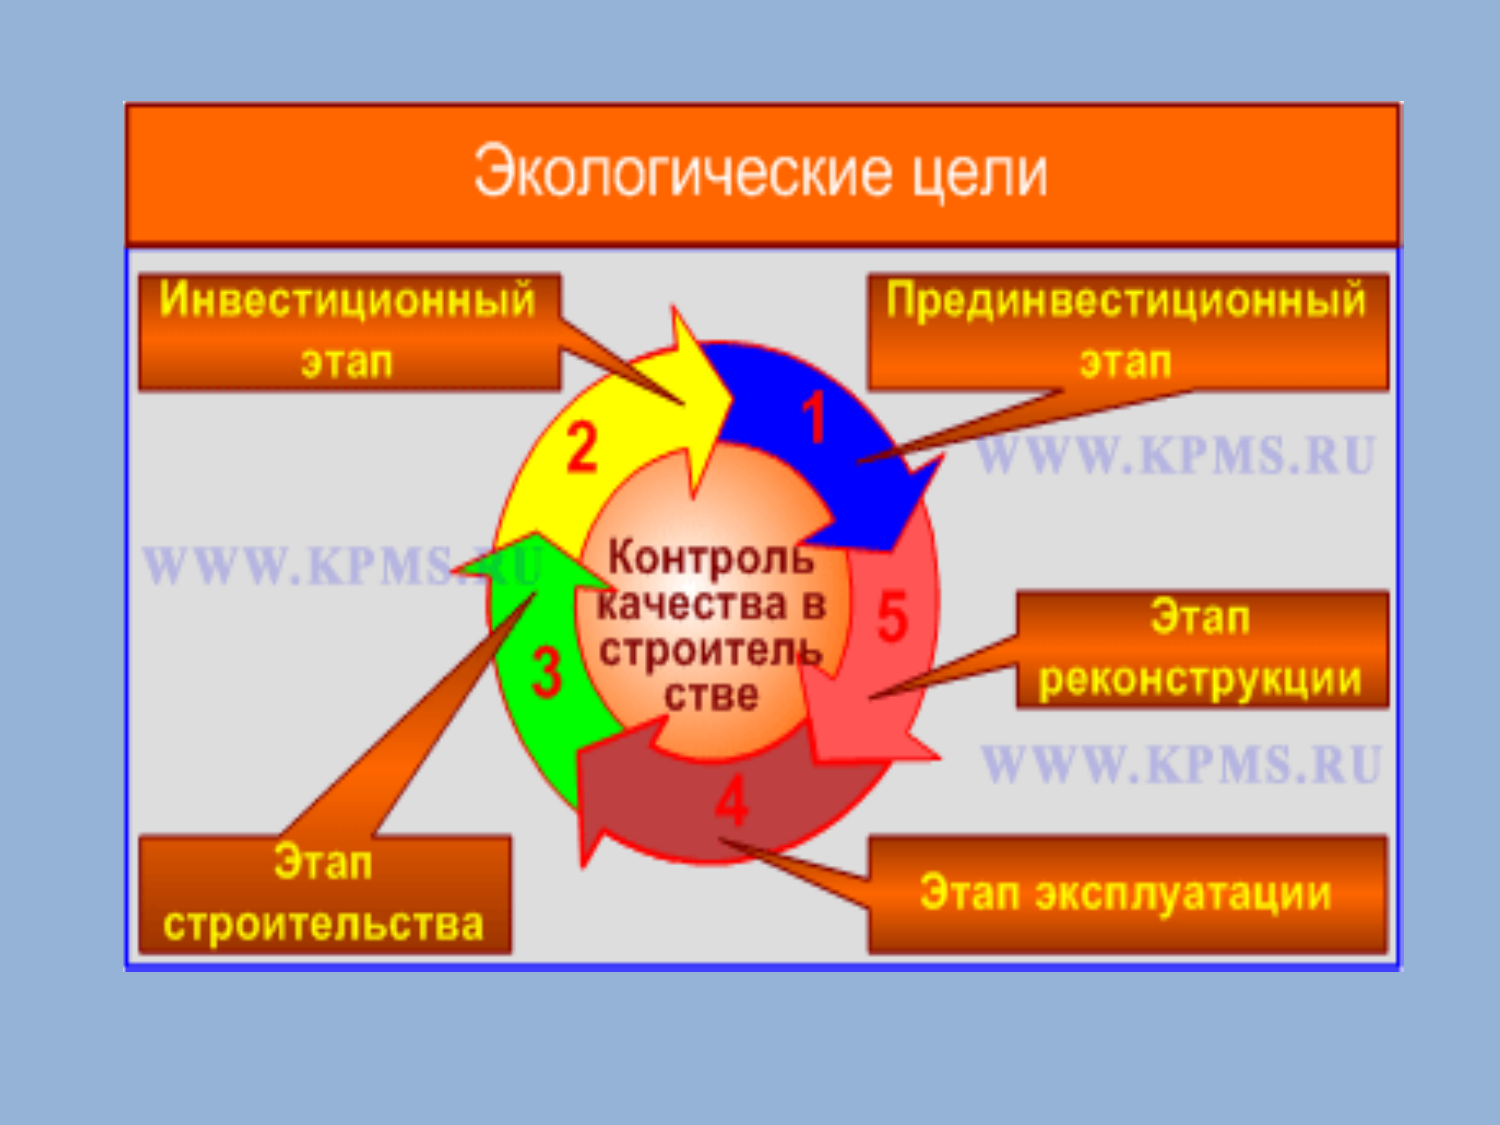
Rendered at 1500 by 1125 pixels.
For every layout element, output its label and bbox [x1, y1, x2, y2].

picture [123, 101, 1404, 972]
